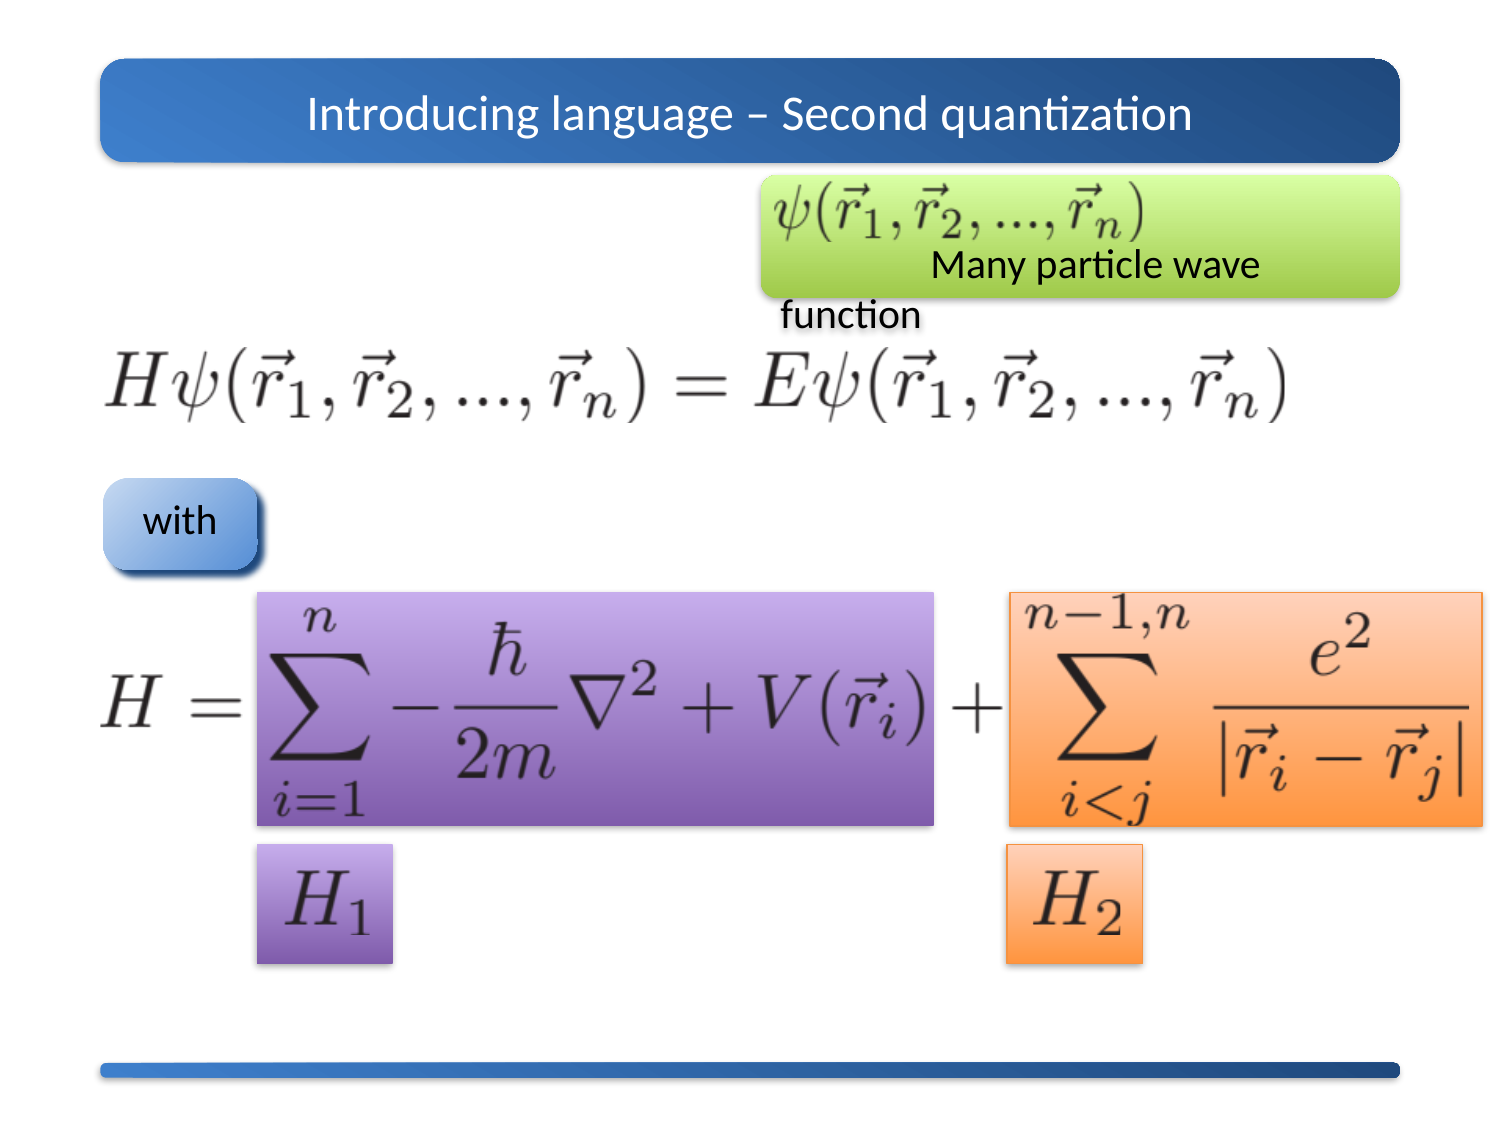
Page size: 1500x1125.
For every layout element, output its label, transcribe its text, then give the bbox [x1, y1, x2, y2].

text_box [257, 844, 393, 964]
text_box [1006, 844, 1143, 964]
text_box [1471, 592, 1483, 827]
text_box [760, 174, 1400, 299]
picture [1032, 869, 1121, 935]
text_box Introducing language – Second quantization [99, 58, 1401, 164]
picture [103, 346, 1285, 423]
text_box with [102, 477, 258, 571]
picture [100, 592, 1470, 827]
picture [284, 869, 370, 935]
text_box [99, 1062, 1401, 1079]
